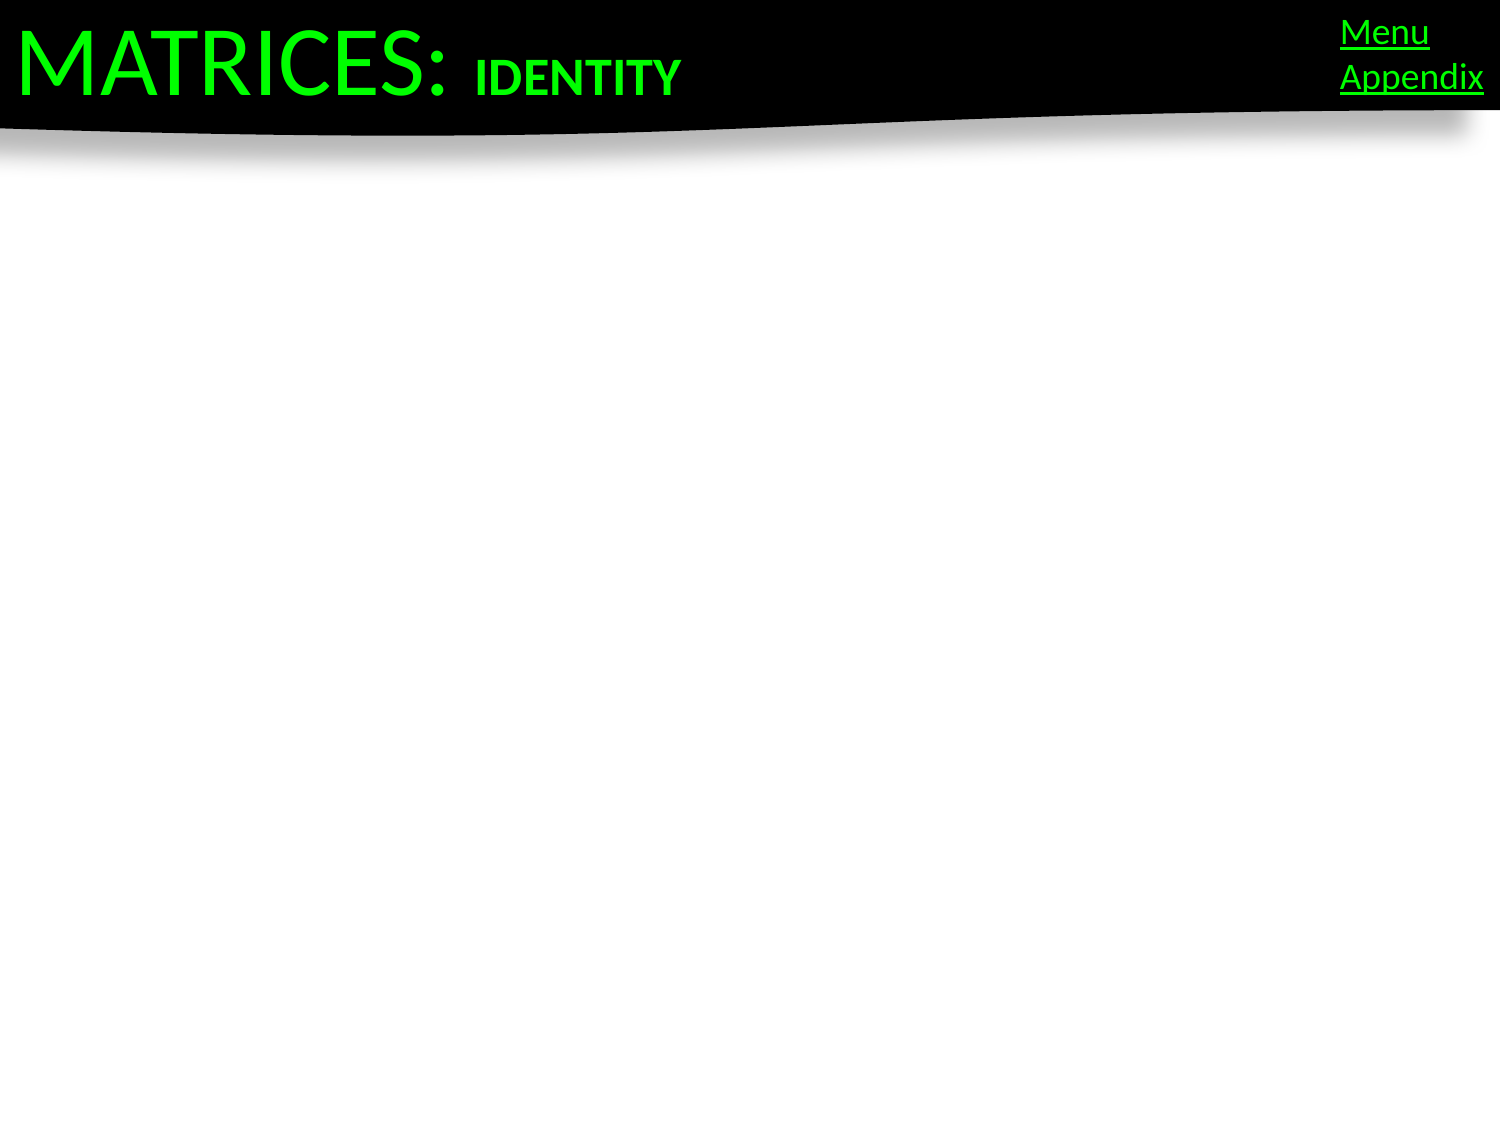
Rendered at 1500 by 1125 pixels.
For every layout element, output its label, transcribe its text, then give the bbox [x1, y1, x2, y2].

text_box Menu Appendix [1324, 0, 1499, 105]
text_box MATRICES: IDENTITY [0, 0, 1500, 138]
